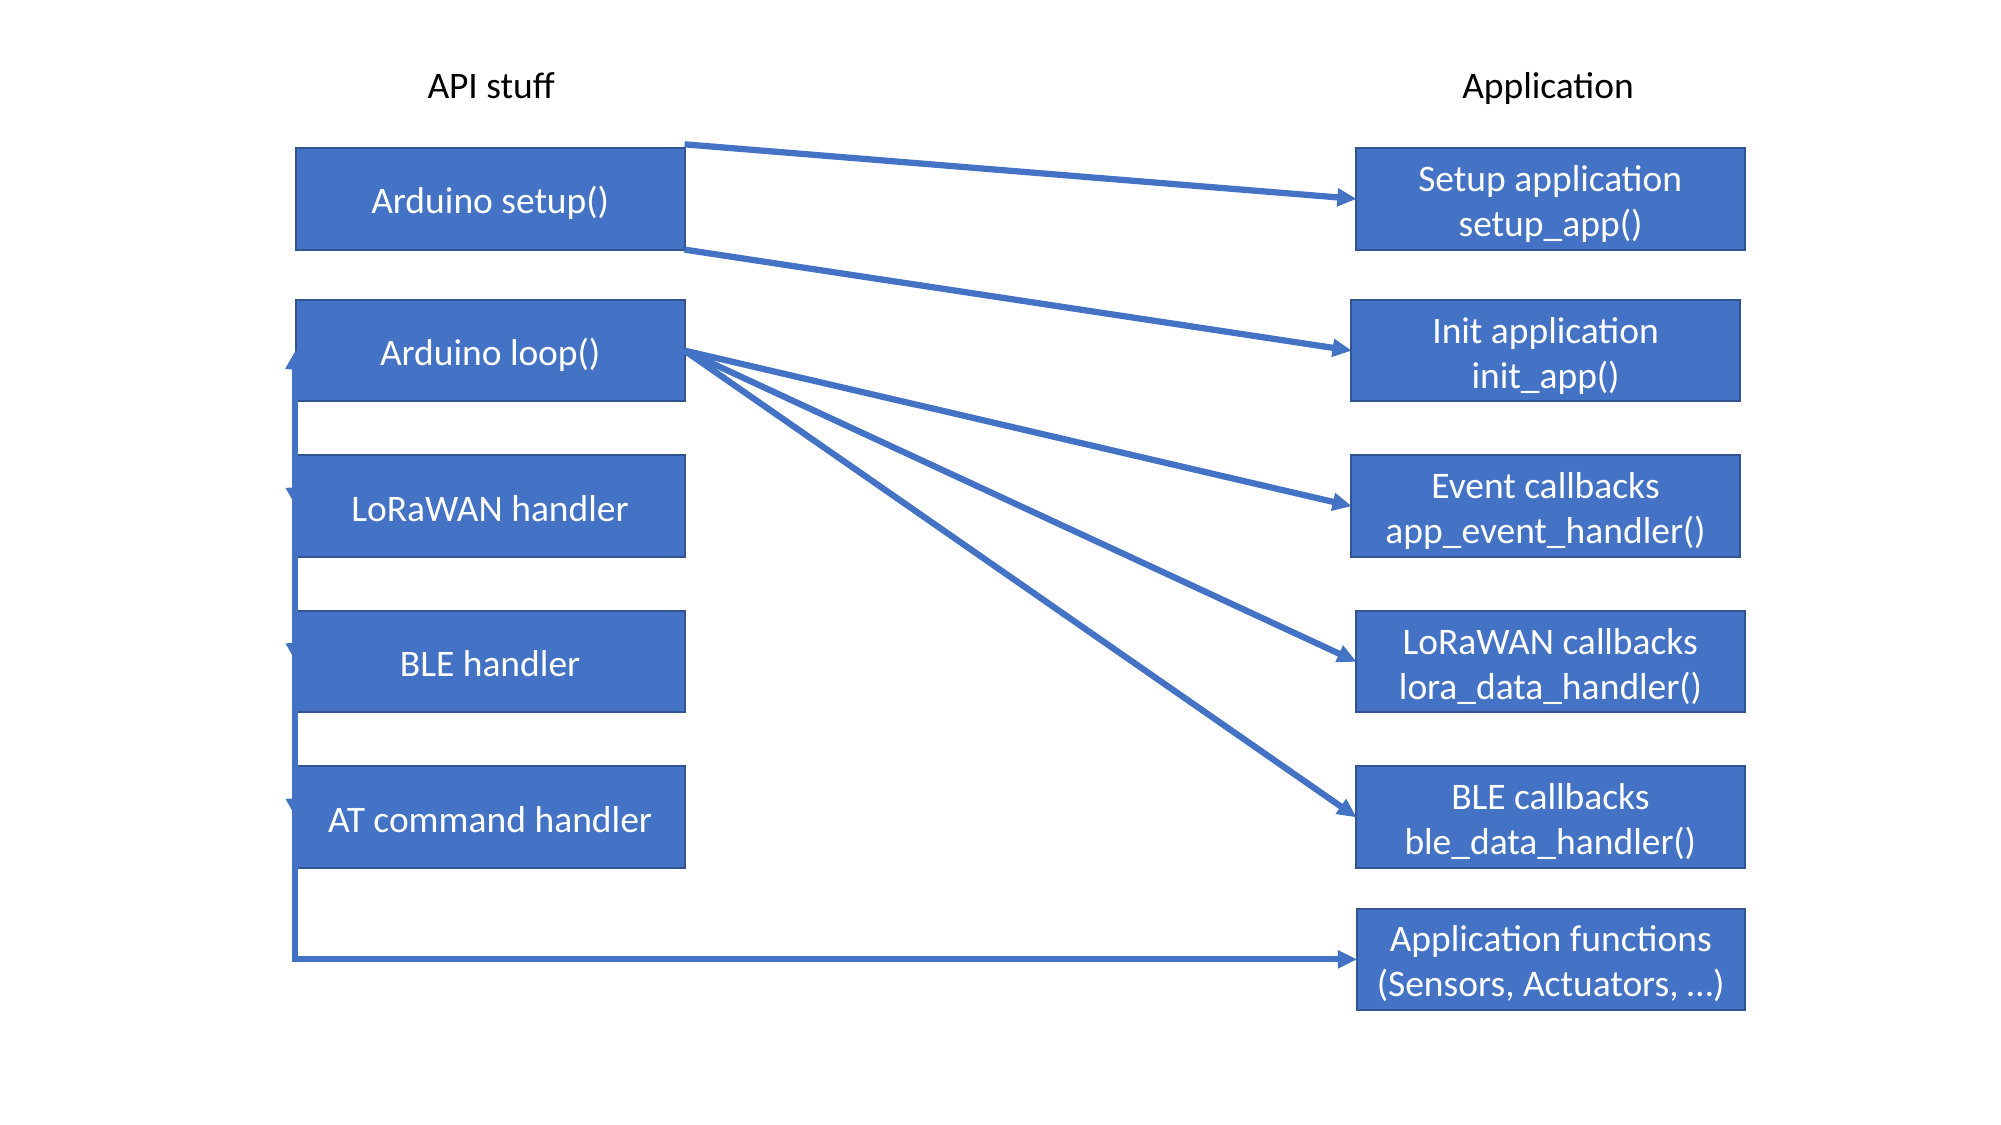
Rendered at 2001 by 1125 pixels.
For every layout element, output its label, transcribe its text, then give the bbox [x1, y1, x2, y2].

text_box BLE callbacks ble_data_handler() [1357, 765, 1746, 869]
text_box Setup application setup_app() [1355, 147, 1746, 251]
text_box Application [1356, 54, 1740, 114]
text_box Event callbacks app_event_handler() [1357, 454, 1741, 558]
text_box Arduino loop() [295, 299, 684, 350]
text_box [684, 249, 1352, 350]
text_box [684, 144, 1357, 199]
text_box API stuff [297, 54, 685, 114]
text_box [295, 350, 1357, 960]
text_box Init application init_app() [1352, 299, 1741, 402]
text_box Arduino setup() [295, 147, 686, 251]
text_box LoRaWAN callbacks lora_data_handler() [1357, 610, 1746, 713]
text_box Application functions (Sensors, Actuators, …) [1356, 908, 1746, 1011]
